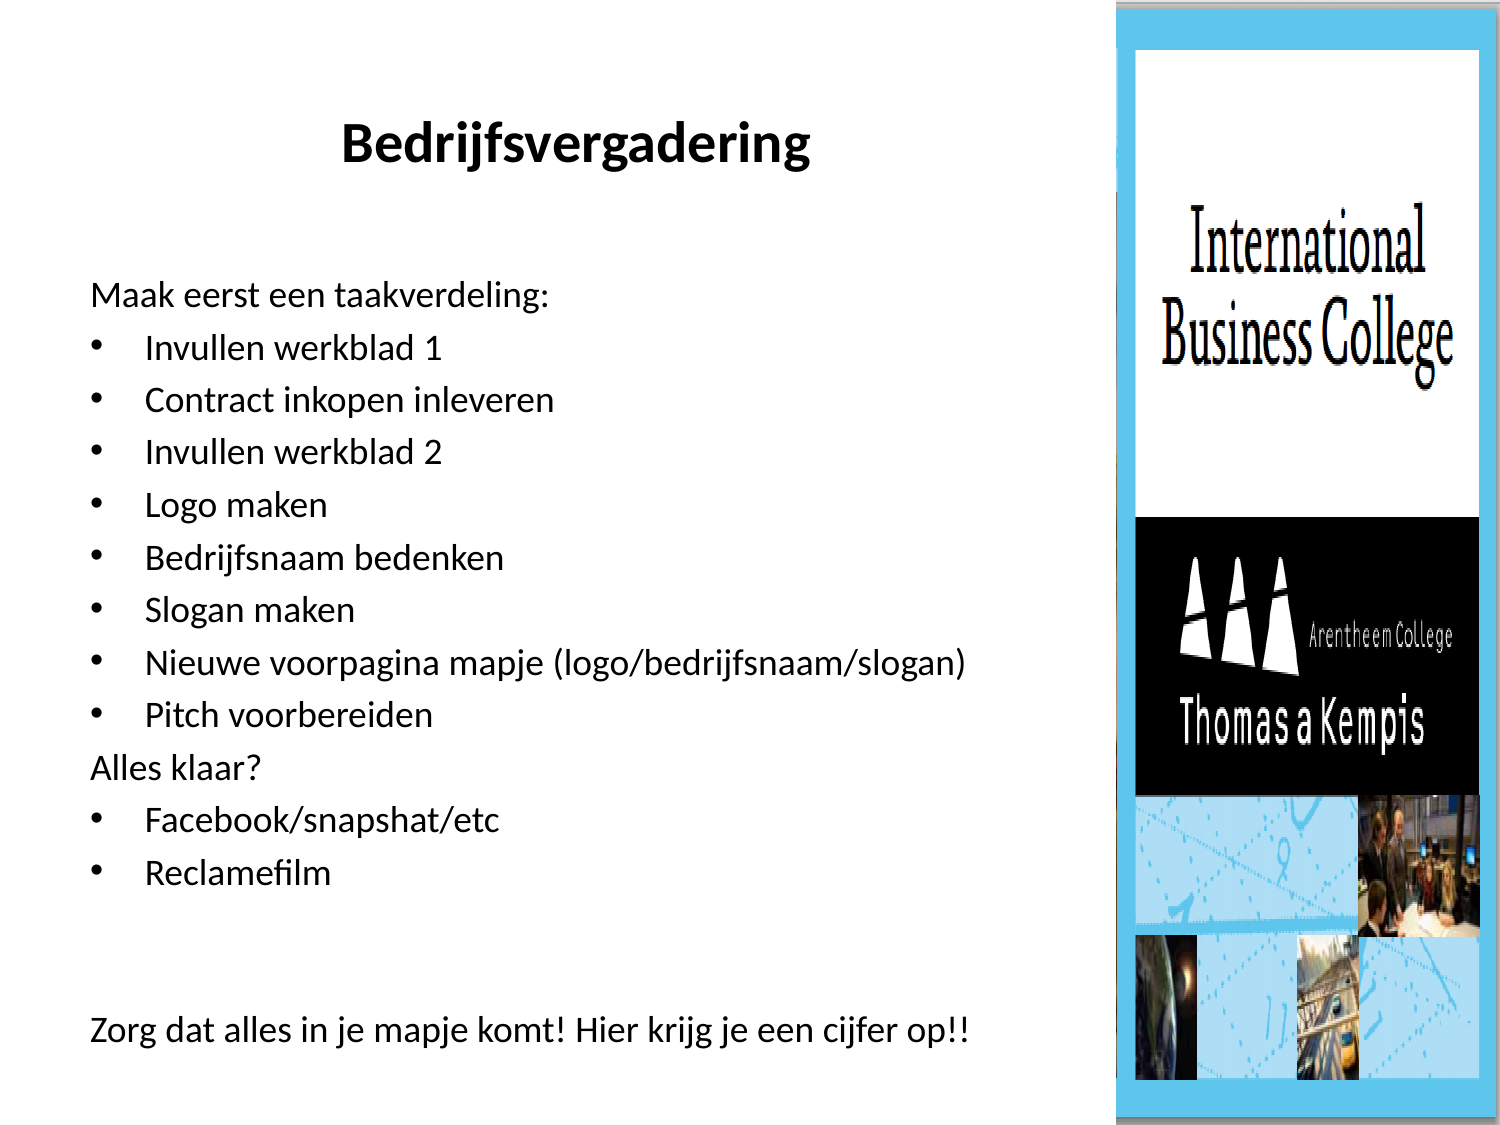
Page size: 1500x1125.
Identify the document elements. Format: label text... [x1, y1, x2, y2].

picture [1115, 0, 1500, 1125]
list Maak eerst een taakverdeling: Invullen werkblad 1 Contract inkopen inleveren Invullen werkblad 2 Logo maken Bedrijfsnaam bedenken Slogan maken Nieuwe voorpagina mapje (logo/bedrijfsnaam/slogan) Pitch voorbereiden Alles klaar? Facebook/snapshat/etc Reclamefilm Zorg dat alles in je mapje komt! Hier krijg je een cijfer op!! [75, 262, 1058, 1071]
title Bedrijfsvergadering [75, 45, 1110, 233]
